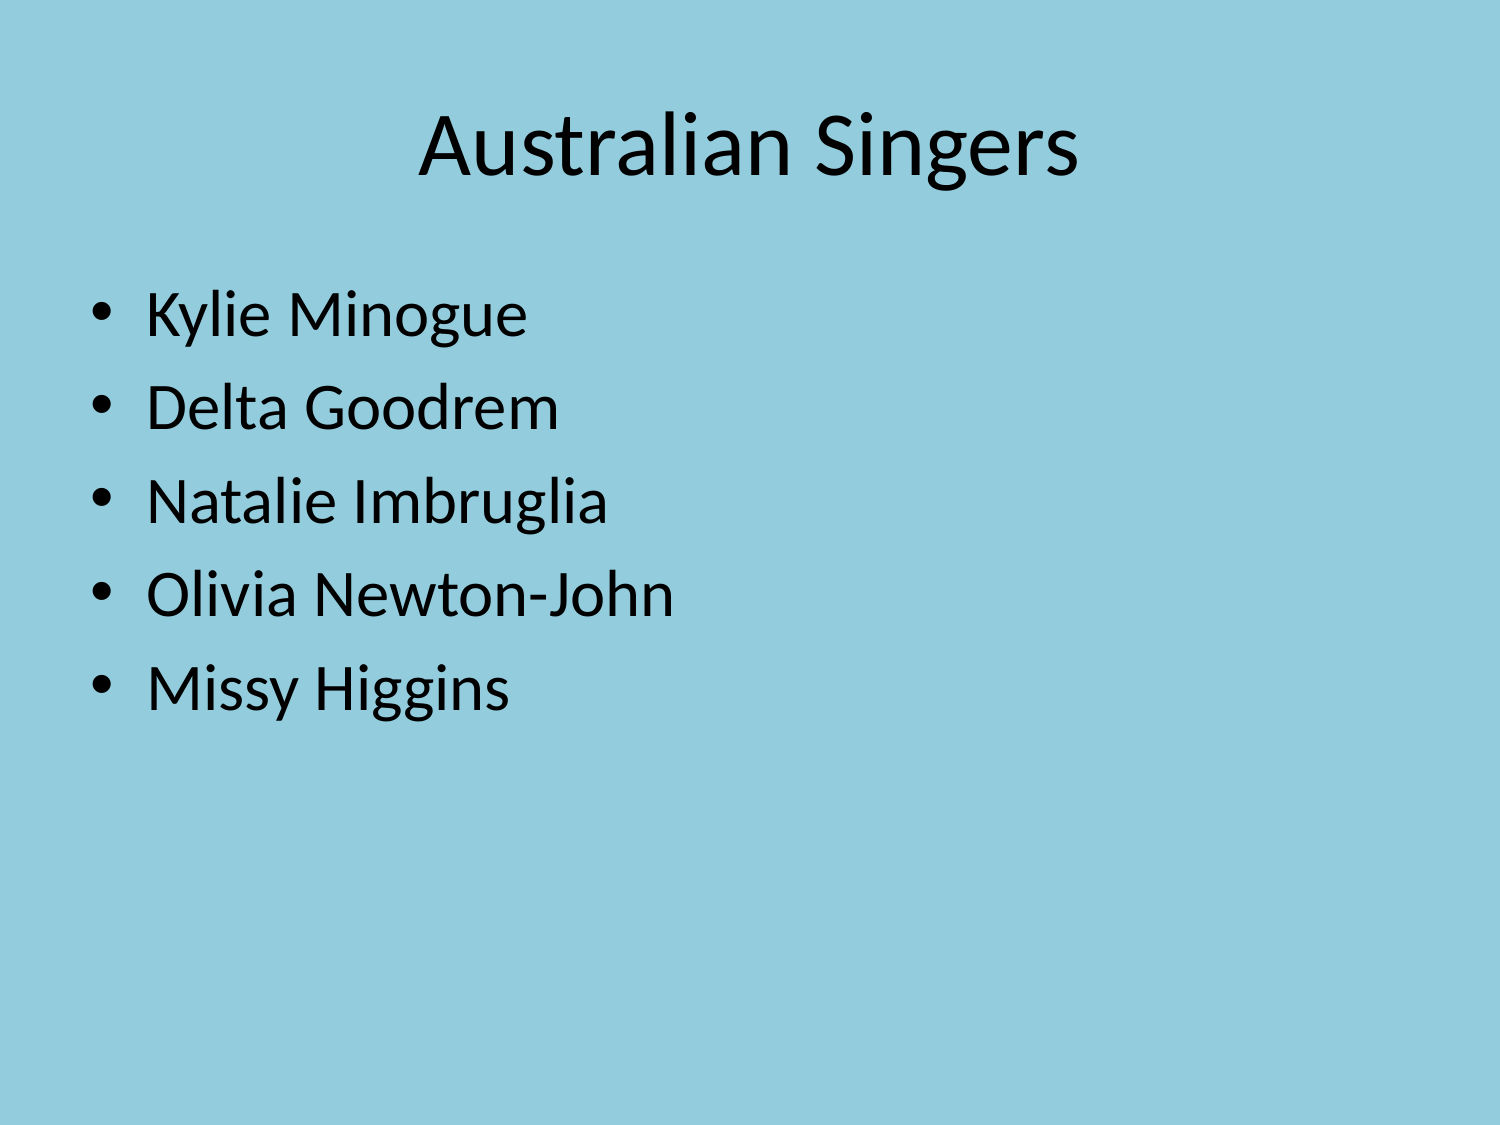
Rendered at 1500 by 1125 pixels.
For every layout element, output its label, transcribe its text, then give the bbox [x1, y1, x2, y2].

title Australian Singers [75, 45, 1425, 233]
list Kylie Minogue Delta Goodrem Natalie Imbruglia Olivia Newton-John Missy Higgins [75, 262, 1425, 1005]
